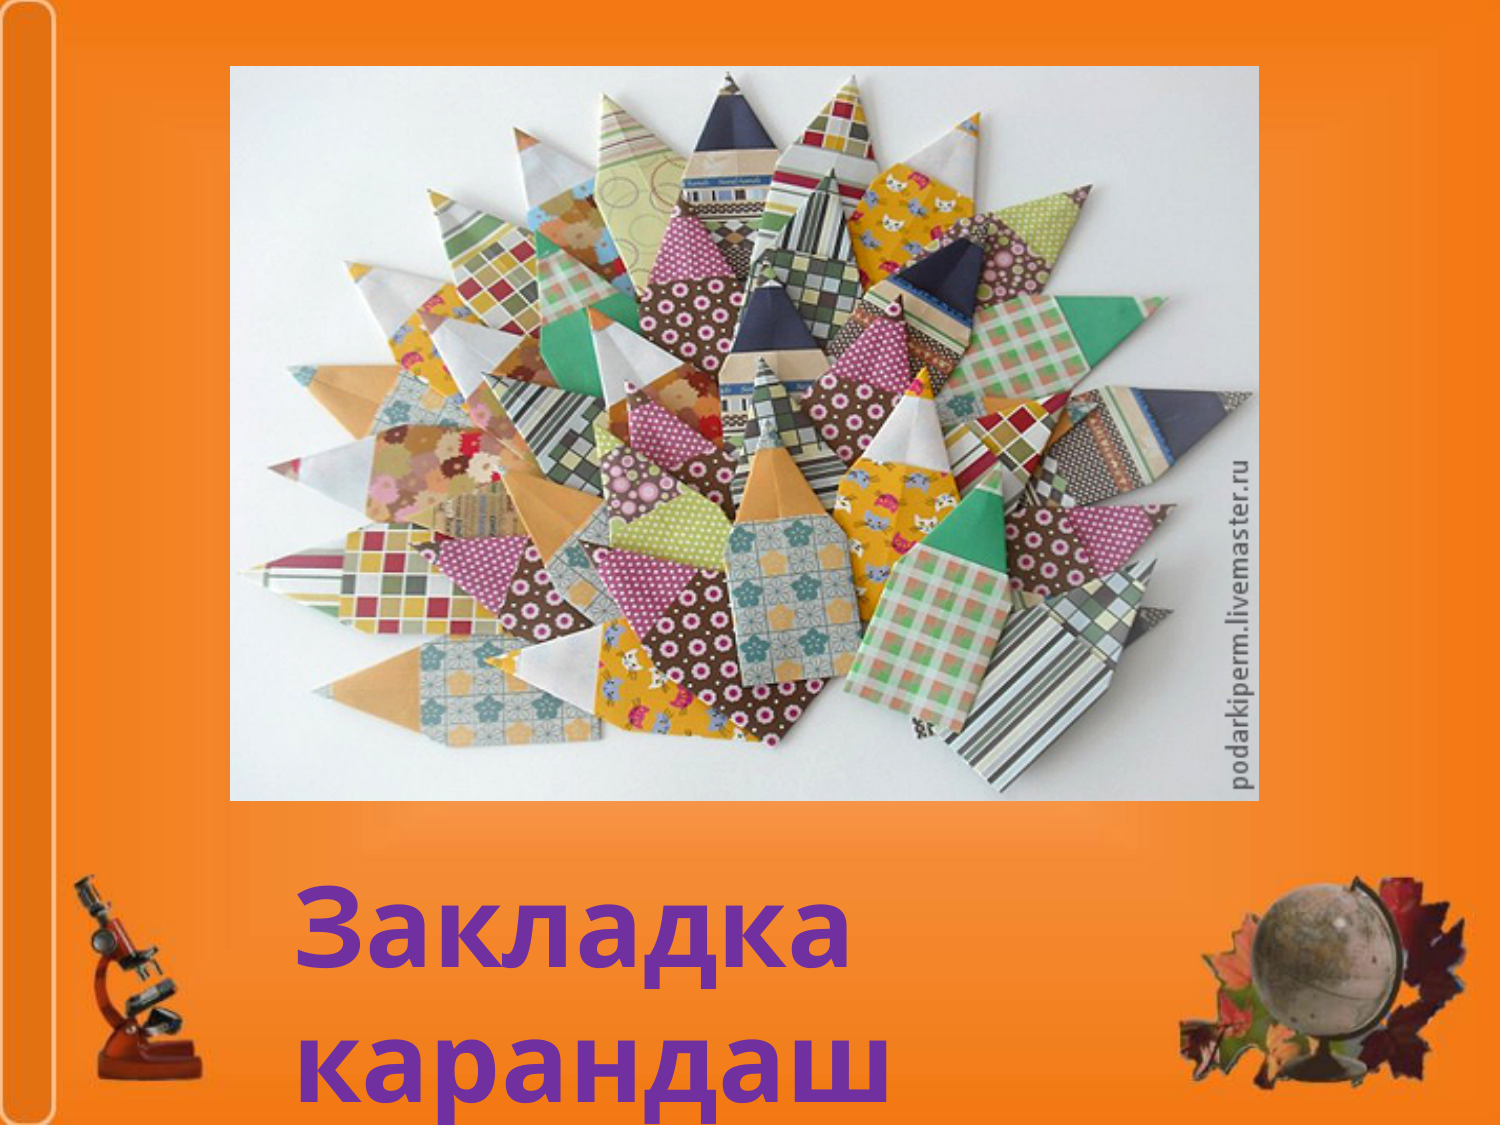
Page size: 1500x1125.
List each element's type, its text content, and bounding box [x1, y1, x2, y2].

picture [0, 0, 1500, 1125]
text_box Закладка карандаш [277, 847, 1152, 1125]
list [229, 66, 1259, 801]
